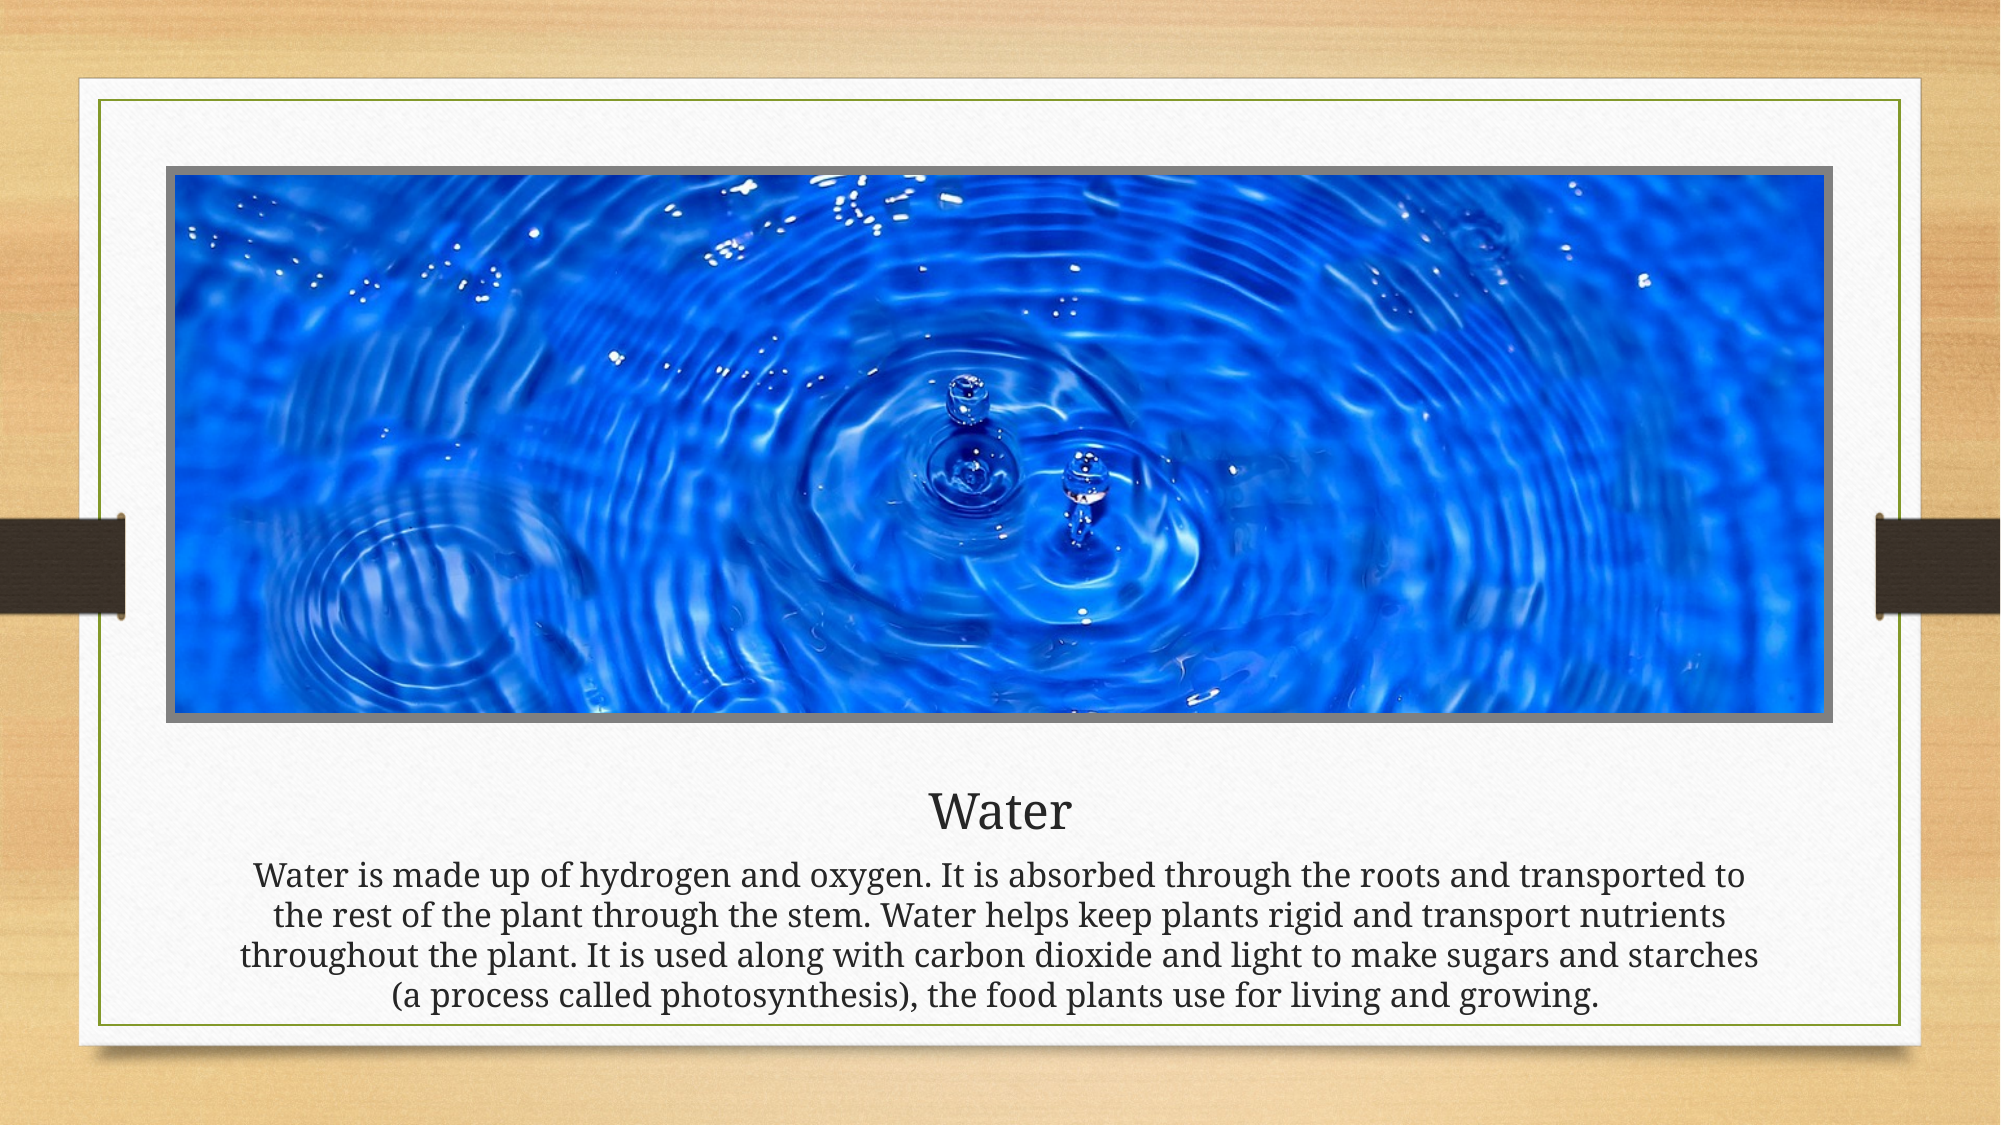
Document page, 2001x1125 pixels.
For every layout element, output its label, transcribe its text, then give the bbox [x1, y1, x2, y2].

list Water is made up of hydrogen and oxygen. It is absorbed through the roots and transported to the rest of the plant through the stem. Water helps keep plants rigid and transport nutrients throughout the plant. It is used along with carbon dioxide and light to make sugars and starches (a process called photosynthesis), the food plants use for living and growing. [212, 846, 1789, 1022]
picture [0, 0, 2001, 1125]
title Water [212, 754, 1789, 846]
